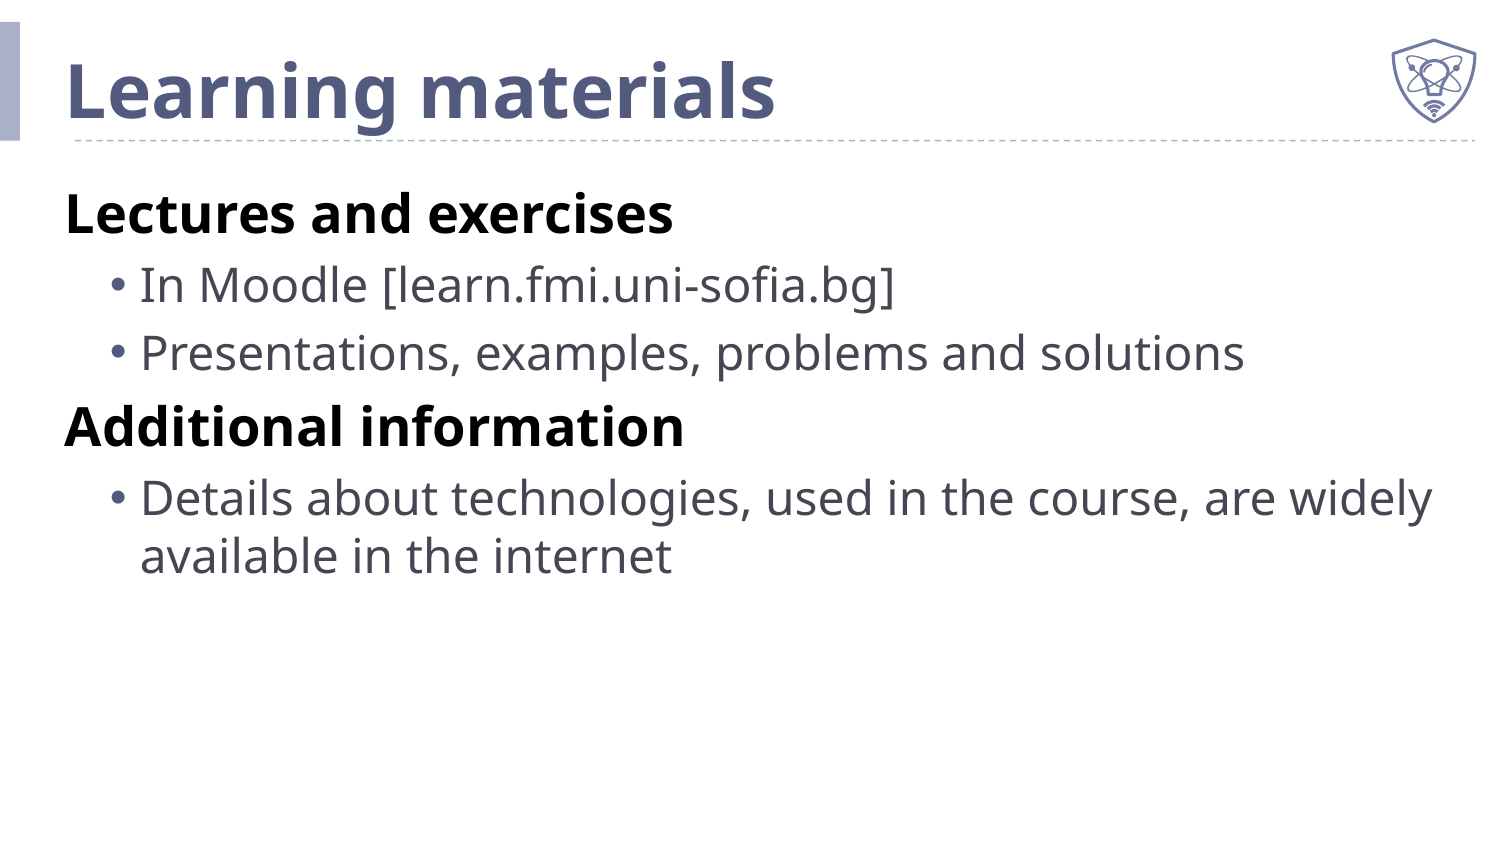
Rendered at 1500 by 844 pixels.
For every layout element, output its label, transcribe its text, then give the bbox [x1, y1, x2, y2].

title Learning materials [50, 18, 1475, 141]
list Lectures and exercises In Moodle [learn.fmi.uni-sofia.bg] Presentations, examples, problems and solutions Additional information Details about technologies, used in the course, are widely available in the internet [50, 171, 1475, 835]
